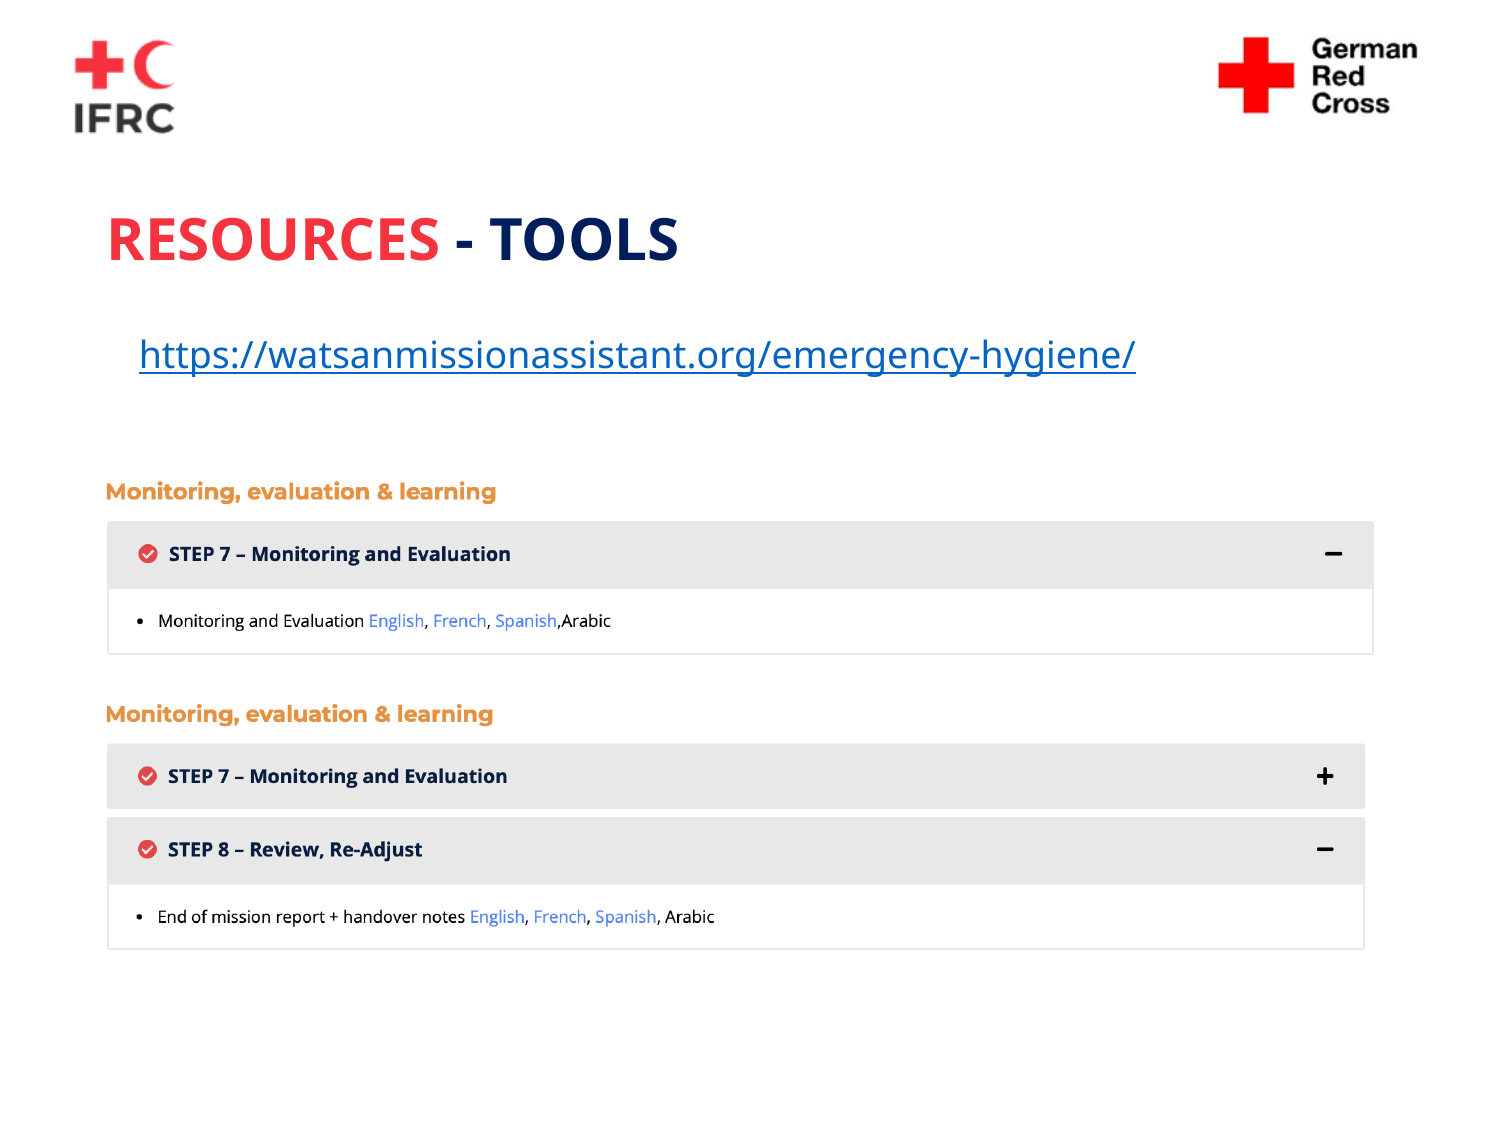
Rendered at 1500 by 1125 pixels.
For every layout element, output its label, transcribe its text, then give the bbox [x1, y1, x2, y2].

text_box https://watsanmissionassistant.org/emergency-hygiene/ [124, 323, 1361, 390]
picture [52, 18, 197, 157]
text_box RESOURCES - TOOLS [92, 203, 840, 300]
picture [104, 467, 1380, 656]
picture [1214, 34, 1427, 130]
picture [98, 691, 1374, 960]
